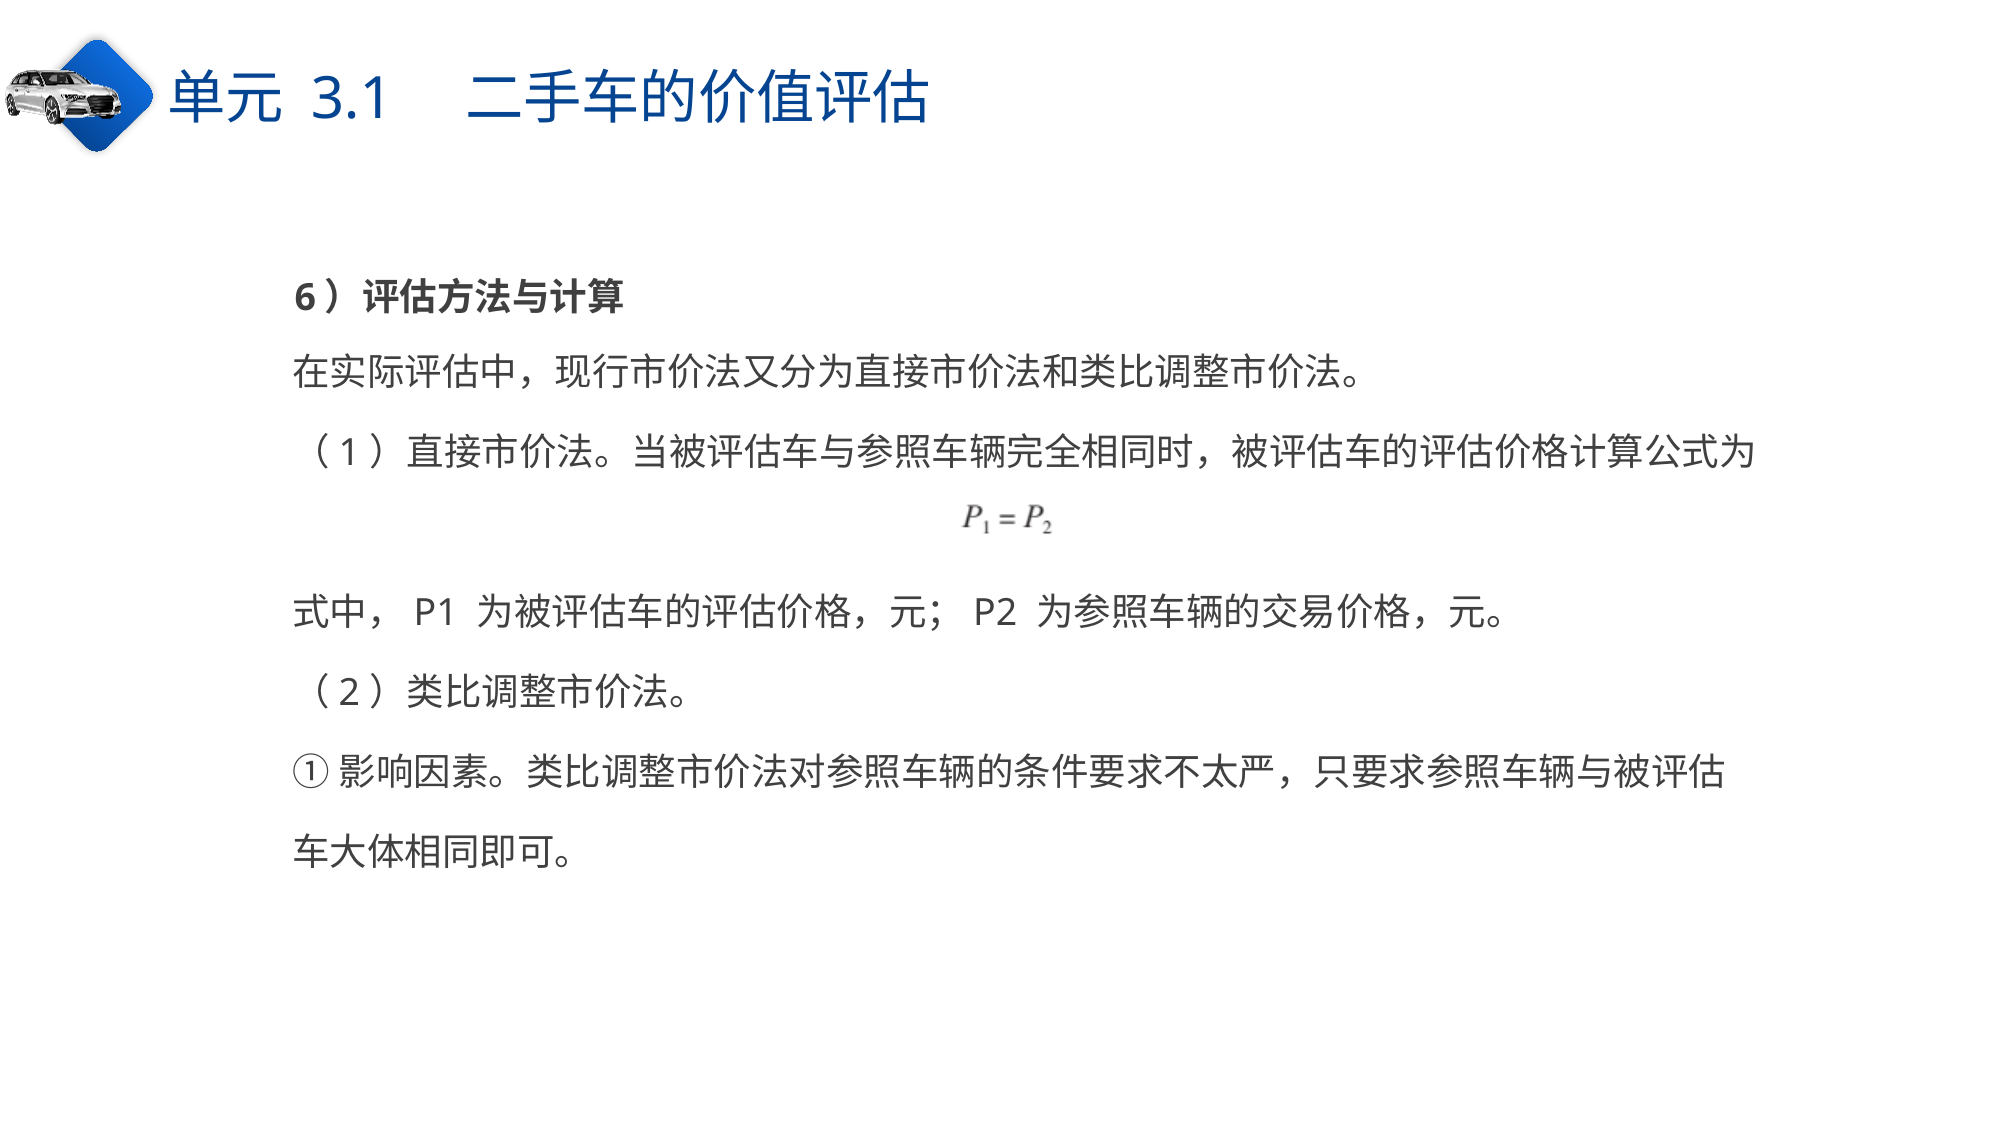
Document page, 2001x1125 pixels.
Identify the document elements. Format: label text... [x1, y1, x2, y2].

text_box 在实际评估中，现行市价法又分为直接市价法和类比调整市价法。 （1）直接市价法。当被评估车与参照车辆完全相同时，被评估车的评估价格计算公式为 式中，P1 为被评估车的评估价格，元；P2 为参照车辆的交易价格，元。 （2）类比调整市价法。 ①影响因素。类比调整市价法对参照车辆的条件要求不太严，只要求参照车辆与被评估 车大体相同即可。 [202, 317, 1798, 881]
text_box 单元 3.1 二手车的价值评估 [152, 52, 946, 138]
picture [912, 489, 1088, 545]
picture [0, 31, 125, 157]
text_box 6）评估方法与计算 [204, 242, 1000, 326]
